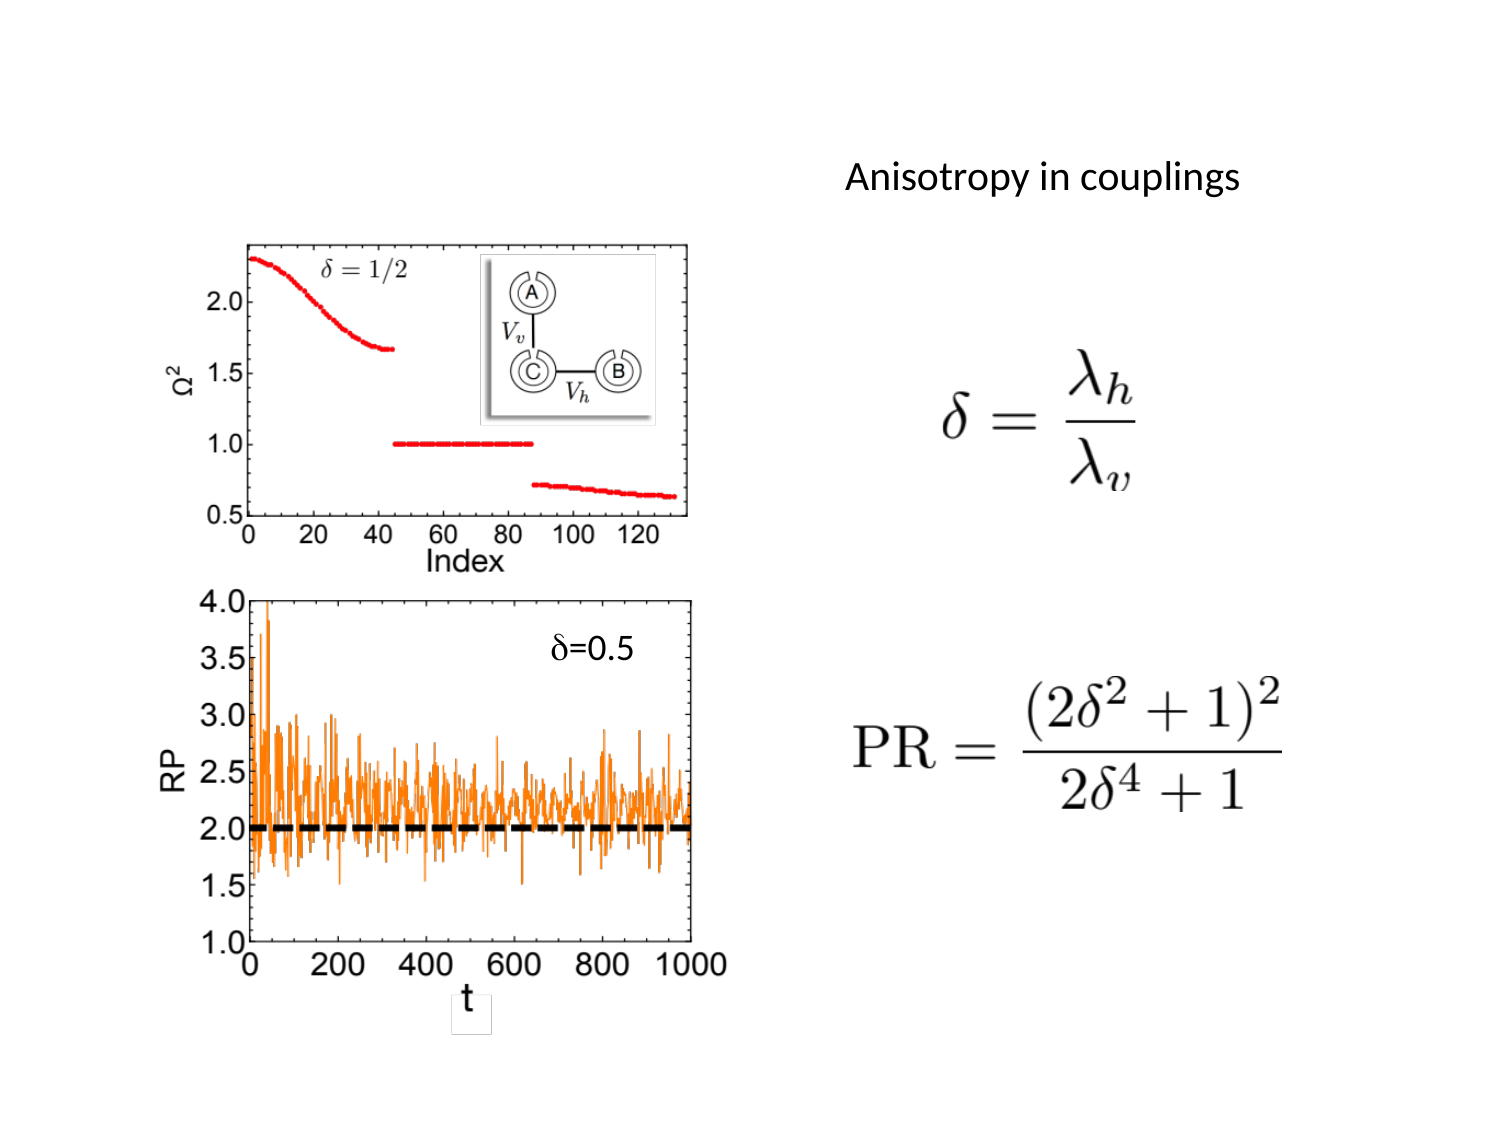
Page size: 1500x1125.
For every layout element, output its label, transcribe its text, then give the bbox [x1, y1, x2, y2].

picture [942, 347, 1136, 492]
picture [852, 676, 1283, 813]
text_box Anisotropy in couplings [830, 141, 1270, 207]
picture [136, 225, 745, 1051]
